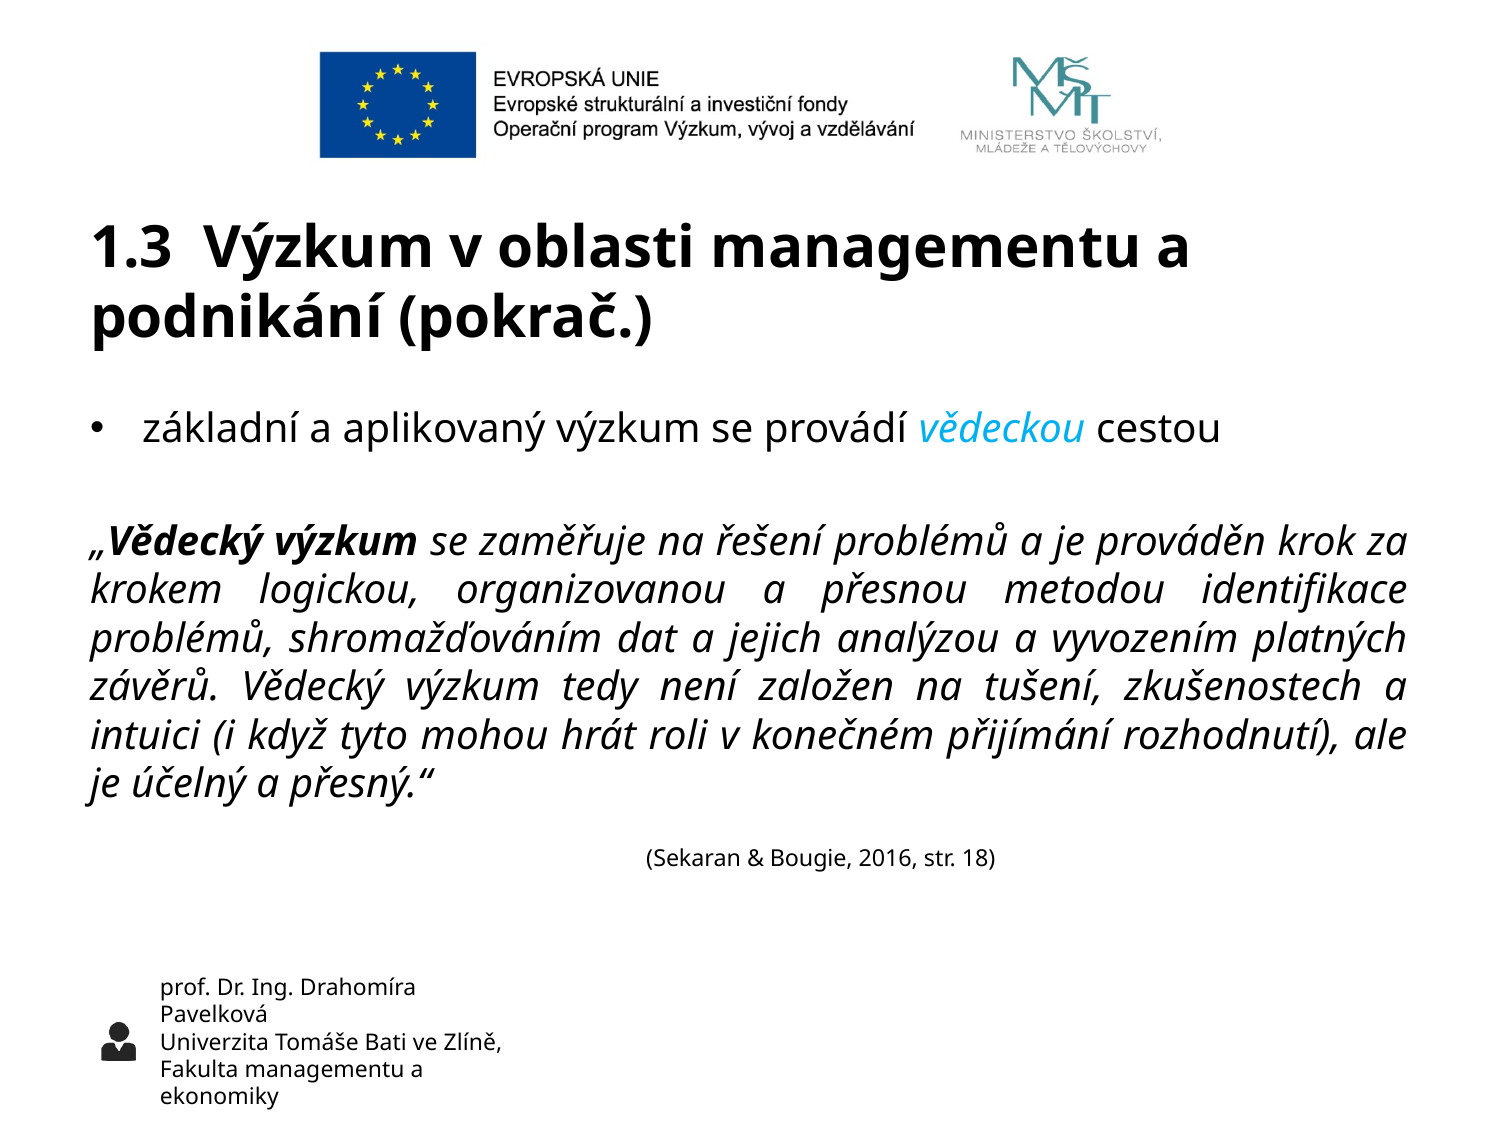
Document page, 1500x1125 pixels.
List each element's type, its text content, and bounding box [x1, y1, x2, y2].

list základní a aplikovaný výzkum se provádí vědeckou cestou „Vědecký výzkum se zaměřuje na řešení problémů a je prováděn krok za krokem logickou, organizovanou a přesnou metodou identifikace problémů, shromažďováním dat a jejich analýzou a vyvozením platných závěrů. Vědecký výzkum tedy není založen na tušení, zkušenostech a intuici (i když tyto mohou hrát roli v konečném přijímání rozhodnutí), ale je účelný a přesný.“ (Sekaran & Bougie, 2016, str. 18) [75, 394, 1425, 882]
picture [101, 1021, 136, 1062]
picture [267, 0, 1213, 210]
title 1.3 Výzkum v oblasti managementu a podnikání (pokrač.) [75, 185, 1425, 374]
footer prof. Dr. Ing. Drahomíra Pavelková Univerzita Tomáše Bati ve Zlíně, Fakulta managementu a ekonomiky [145, 999, 526, 1083]
